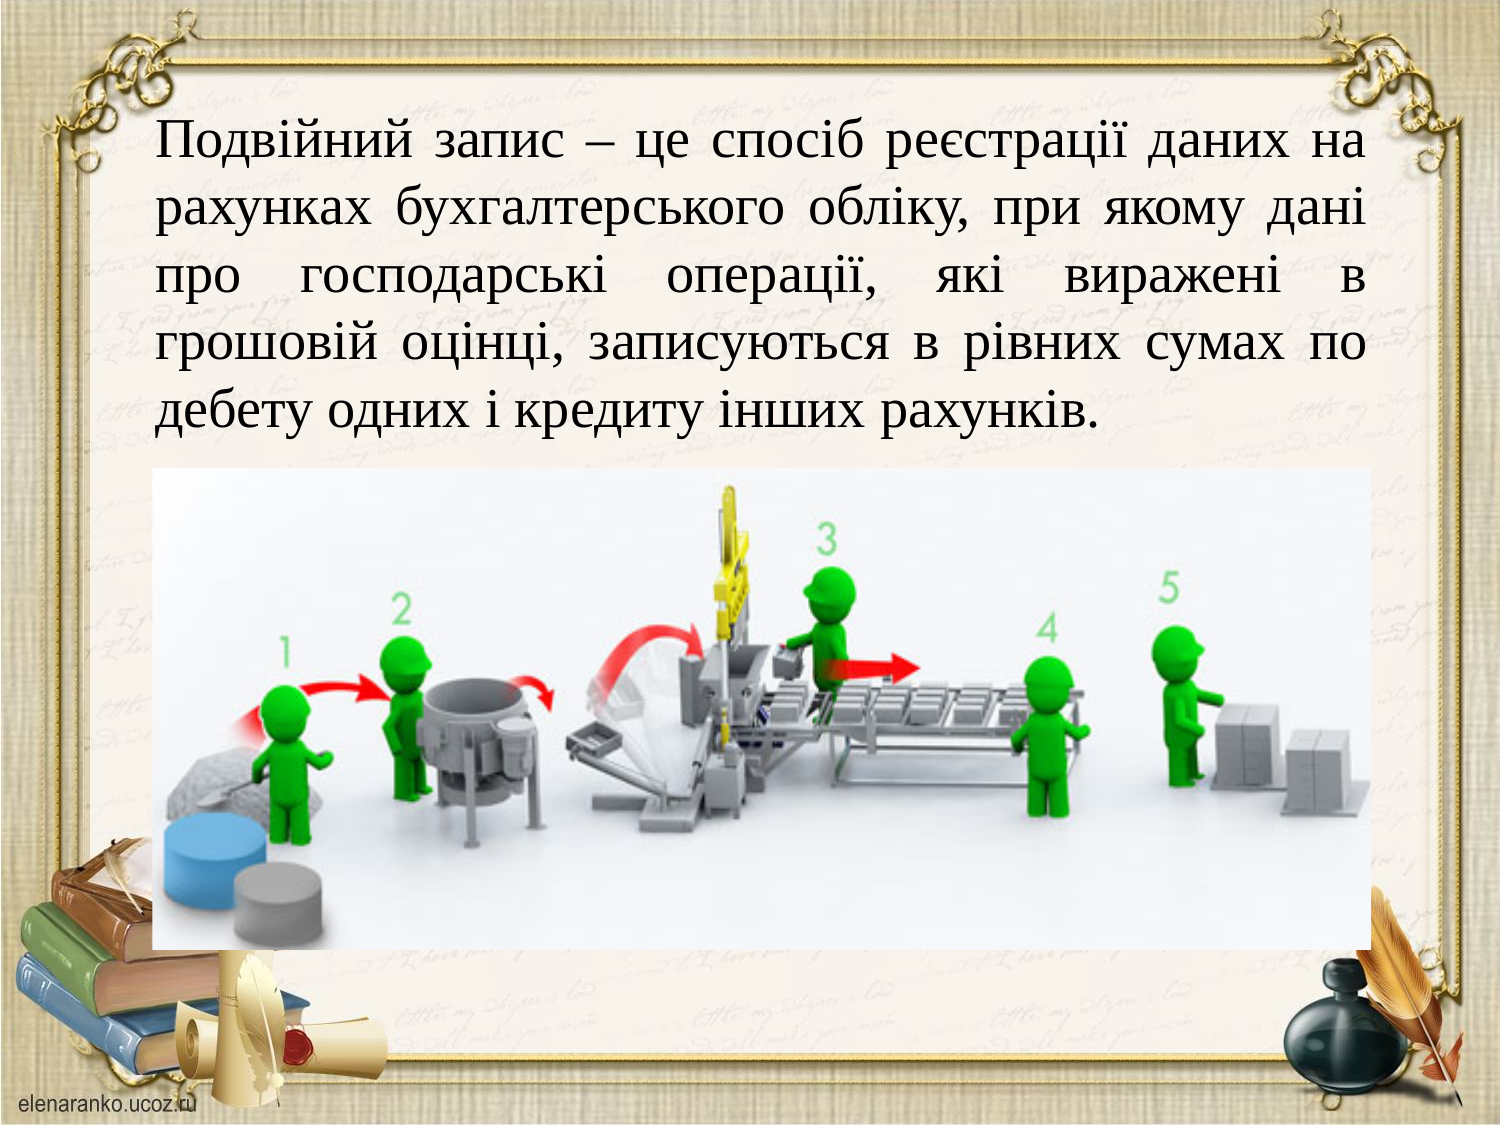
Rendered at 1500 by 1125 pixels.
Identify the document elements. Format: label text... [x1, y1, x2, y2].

text_box Подвійний запис – це спосіб реєстрації даних на рахунках бухгалтерського обліку, при якому дані про господарські операції, які виражені в грошовій оцінці, записуються в рівних сумах по дебету одних і кредиту інших рахунків. [140, 93, 1383, 446]
picture [0, 0, 1500, 1125]
